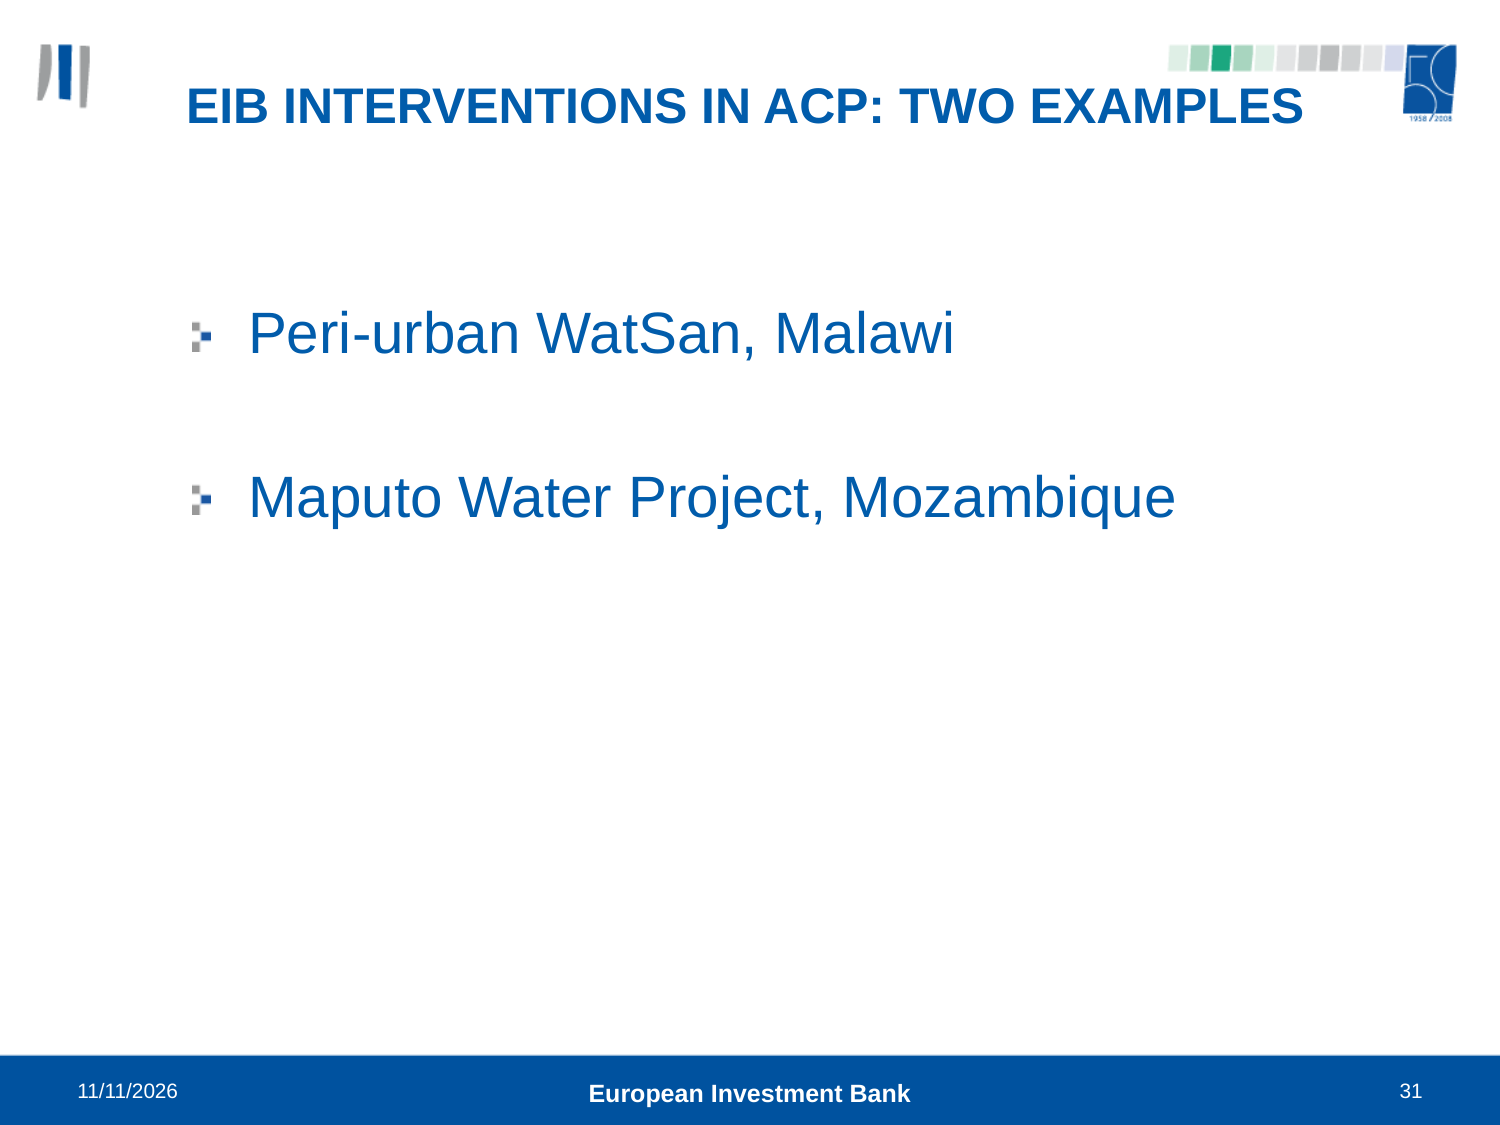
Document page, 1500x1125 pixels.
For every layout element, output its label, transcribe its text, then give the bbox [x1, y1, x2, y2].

title EIB INTERVENTIONS IN ACP: TWO EXAMPLES [170, 66, 1353, 185]
footer European Investment Bank [229, 1070, 1271, 1125]
picture [0, 0, 1500, 1125]
slide_number 31 [1274, 1070, 1438, 1125]
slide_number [62, 1070, 226, 1125]
list Peri-urban WatSan, Malawi Maputo Water Project, Mozambique [176, 206, 1382, 987]
